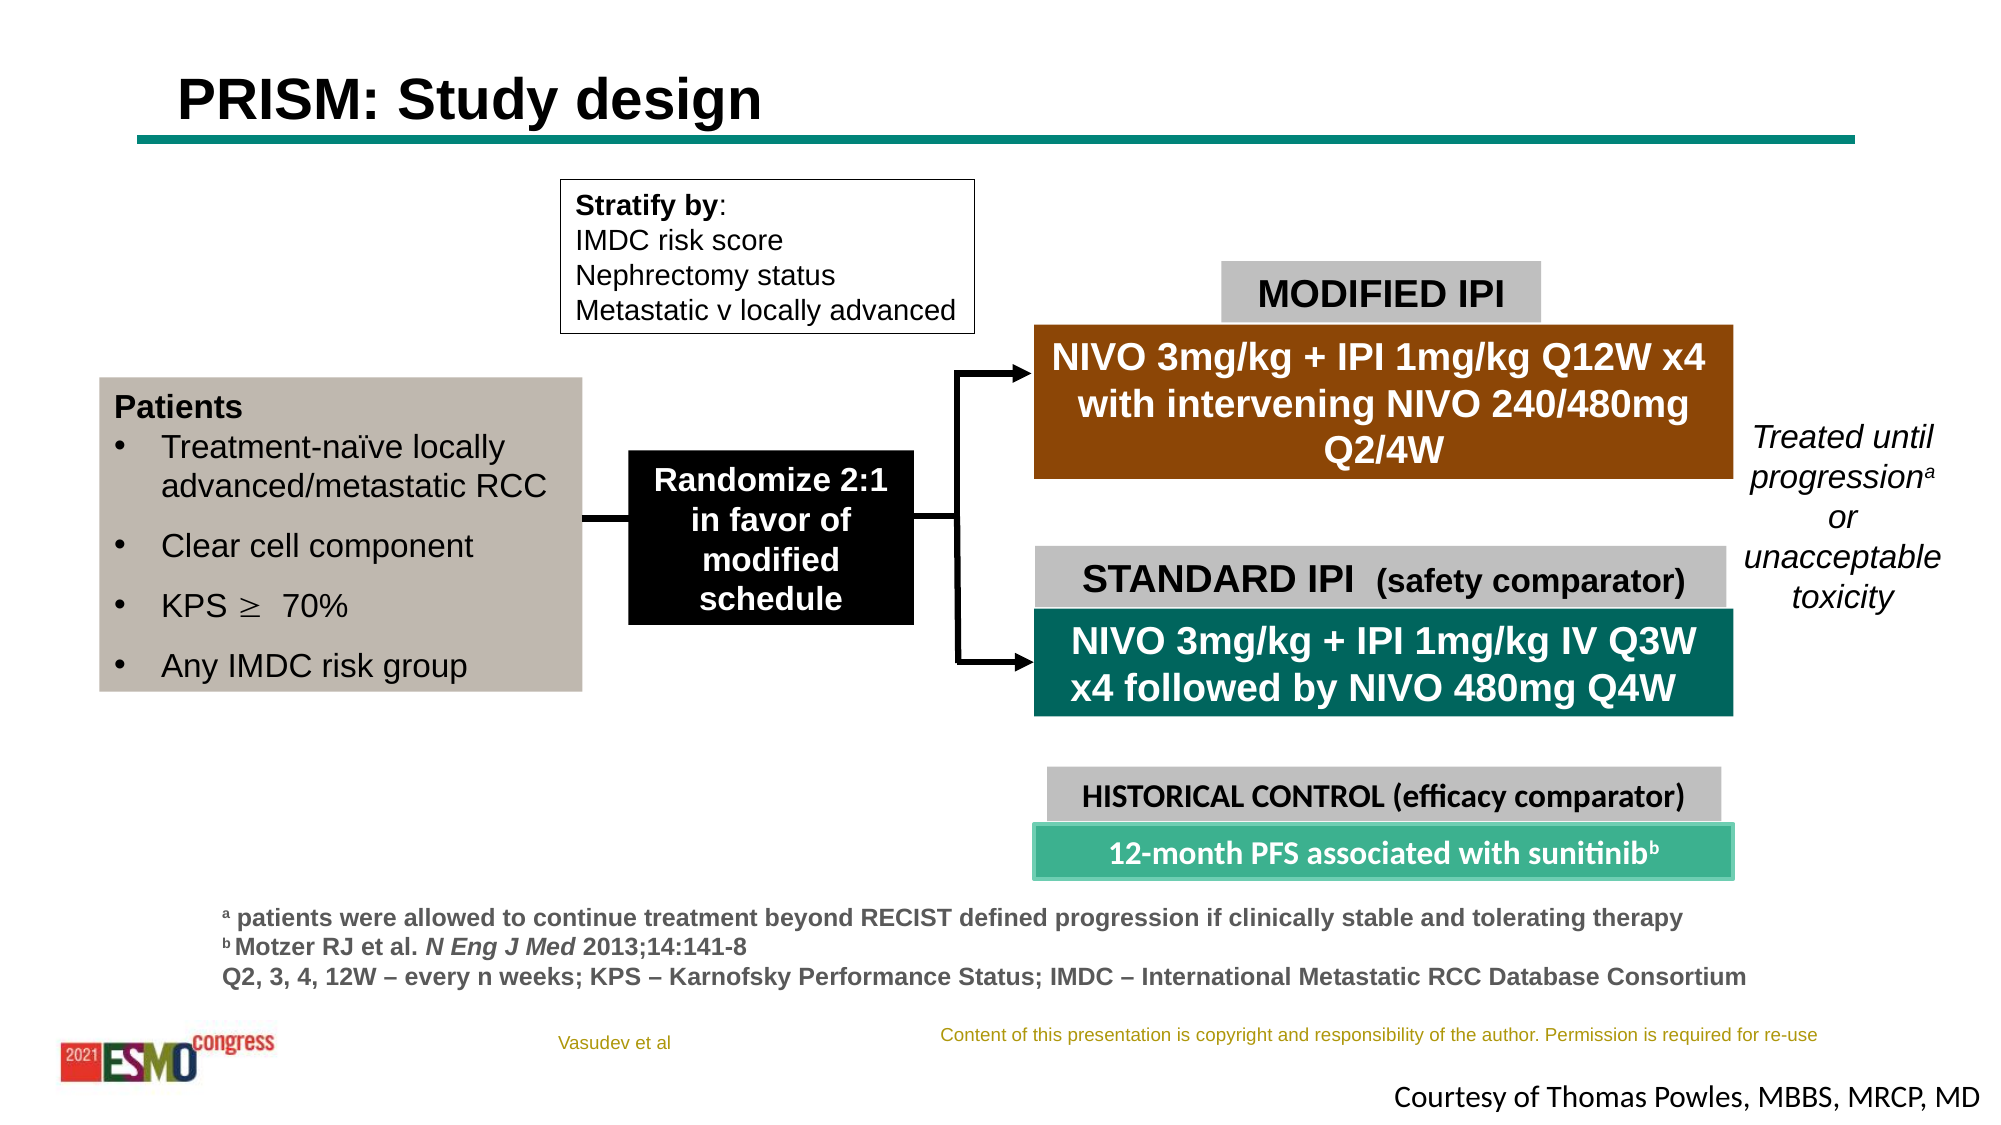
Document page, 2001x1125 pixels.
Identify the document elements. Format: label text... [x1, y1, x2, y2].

text_box Randomize 2:1 in favor of modified schedule [628, 450, 914, 625]
text_box NIVO 3mg/kg + IPI 1mg/kg Q12W x4 with intervening NIVO 240/480mg Q2/4W [1034, 324, 1734, 479]
text_box a patients were allowed to continue treatment beyond RECIST defined progression if clinically stable and tolerating therapy b Motzer RJ et al. N Eng J Med 2013;14:141-8 Q2, 3, 4, 12W – every n weeks; KPS – Karnofsky Performance Status; IMDC – International Metastatic RCC Database Consortium [207, 893, 1779, 999]
text_box Treated until progressiona or unacceptable toxicity [1721, 407, 1965, 623]
text_box PRISM: Study design [162, 53, 975, 139]
text_box Patients Treatment-naïve locally advanced/metastatic RCC Clear cell component KPS  70% Any IMDC risk group [99, 377, 583, 692]
text_box Courtesy of Thomas Powles, MBBS, MRCP, MD [992, 1068, 1996, 1121]
text_box 12-month PFS associated with sunitinibb [1032, 822, 1735, 881]
text_box NIVO 3mg/kg + IPI 1mg/kg IV Q3W x4 followed by NIVO 480mg Q4W [1034, 608, 1734, 717]
text_box Stratify by: IMDC risk score Nephrectomy status Metastatic v locally advanced [560, 179, 975, 334]
text_box STANDARD IPI (safety comparator) [1035, 545, 1721, 608]
text_box Vasudev et al [492, 1031, 686, 1054]
text_box HISTORICAL CONTROL (efficacy comparator) [1047, 766, 1722, 822]
text_box MODIFIED IPI [1221, 261, 1542, 323]
text_box Content of this presentation is copyright and responsibility of the author. Permission is required for re-use [925, 1015, 1855, 1053]
picture [38, 1020, 288, 1125]
